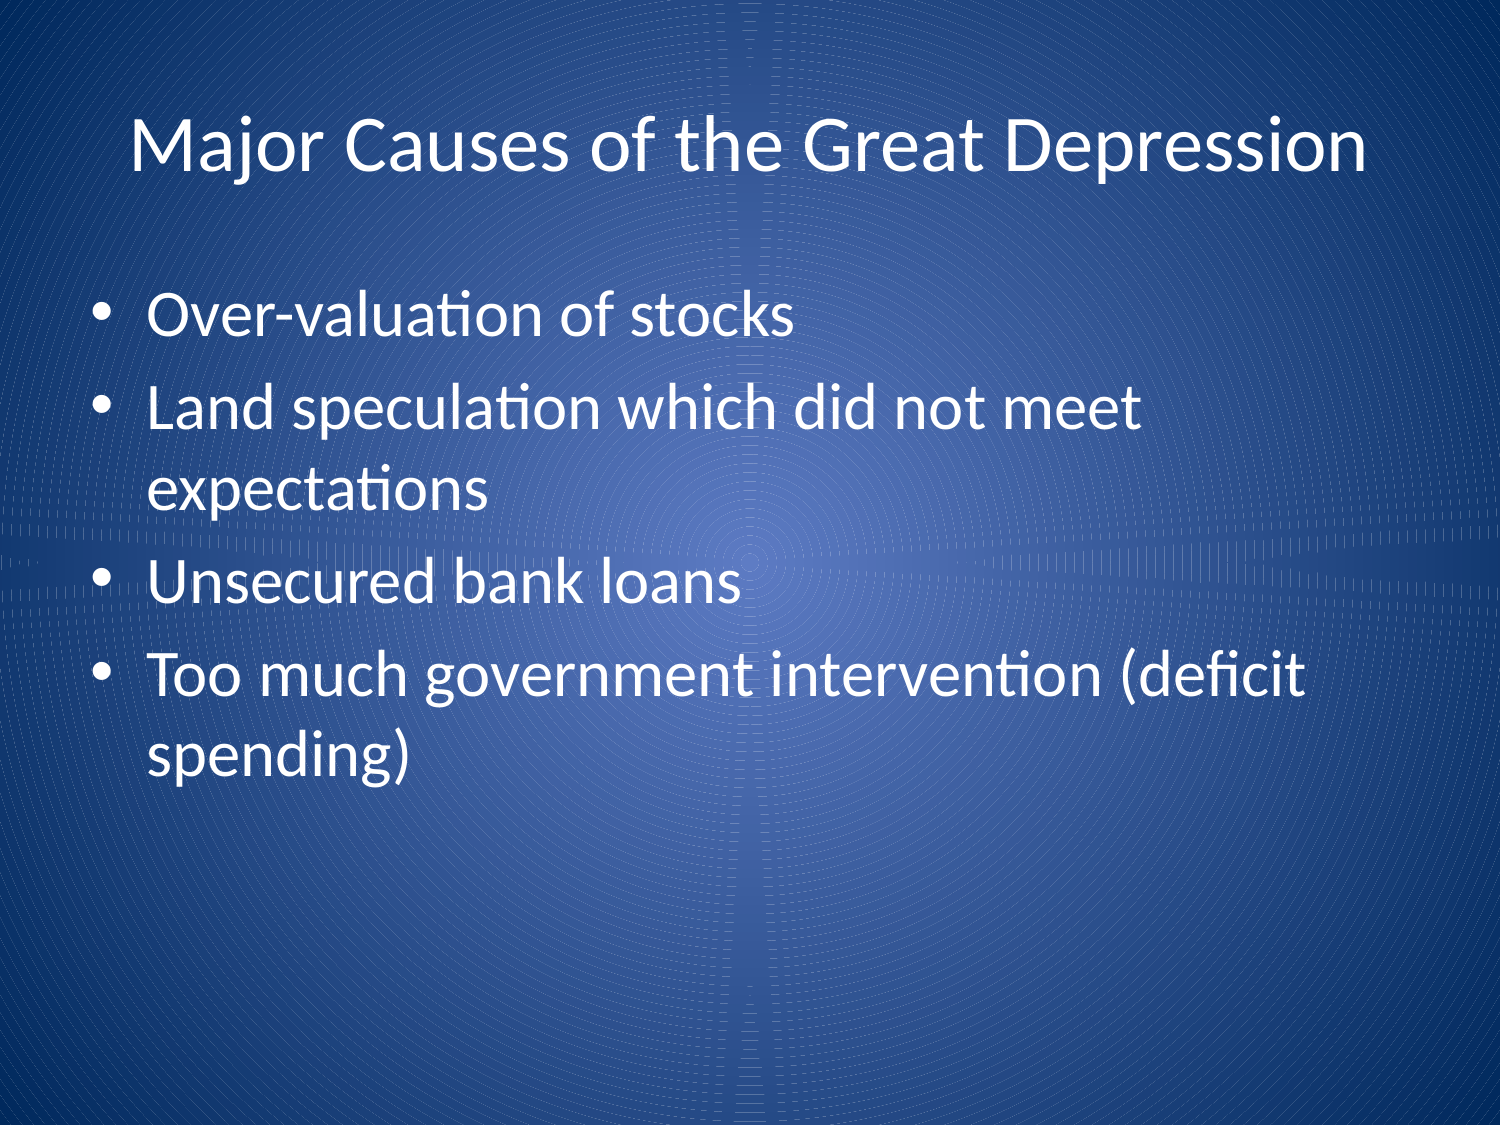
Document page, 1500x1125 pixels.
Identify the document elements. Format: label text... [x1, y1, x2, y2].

list Over-valuation of stocks Land speculation which did not meet expectations Unsecured bank loans Too much government intervention (deficit spending) [75, 262, 1425, 1005]
title Major Causes of the Great Depression [75, 45, 1425, 233]
